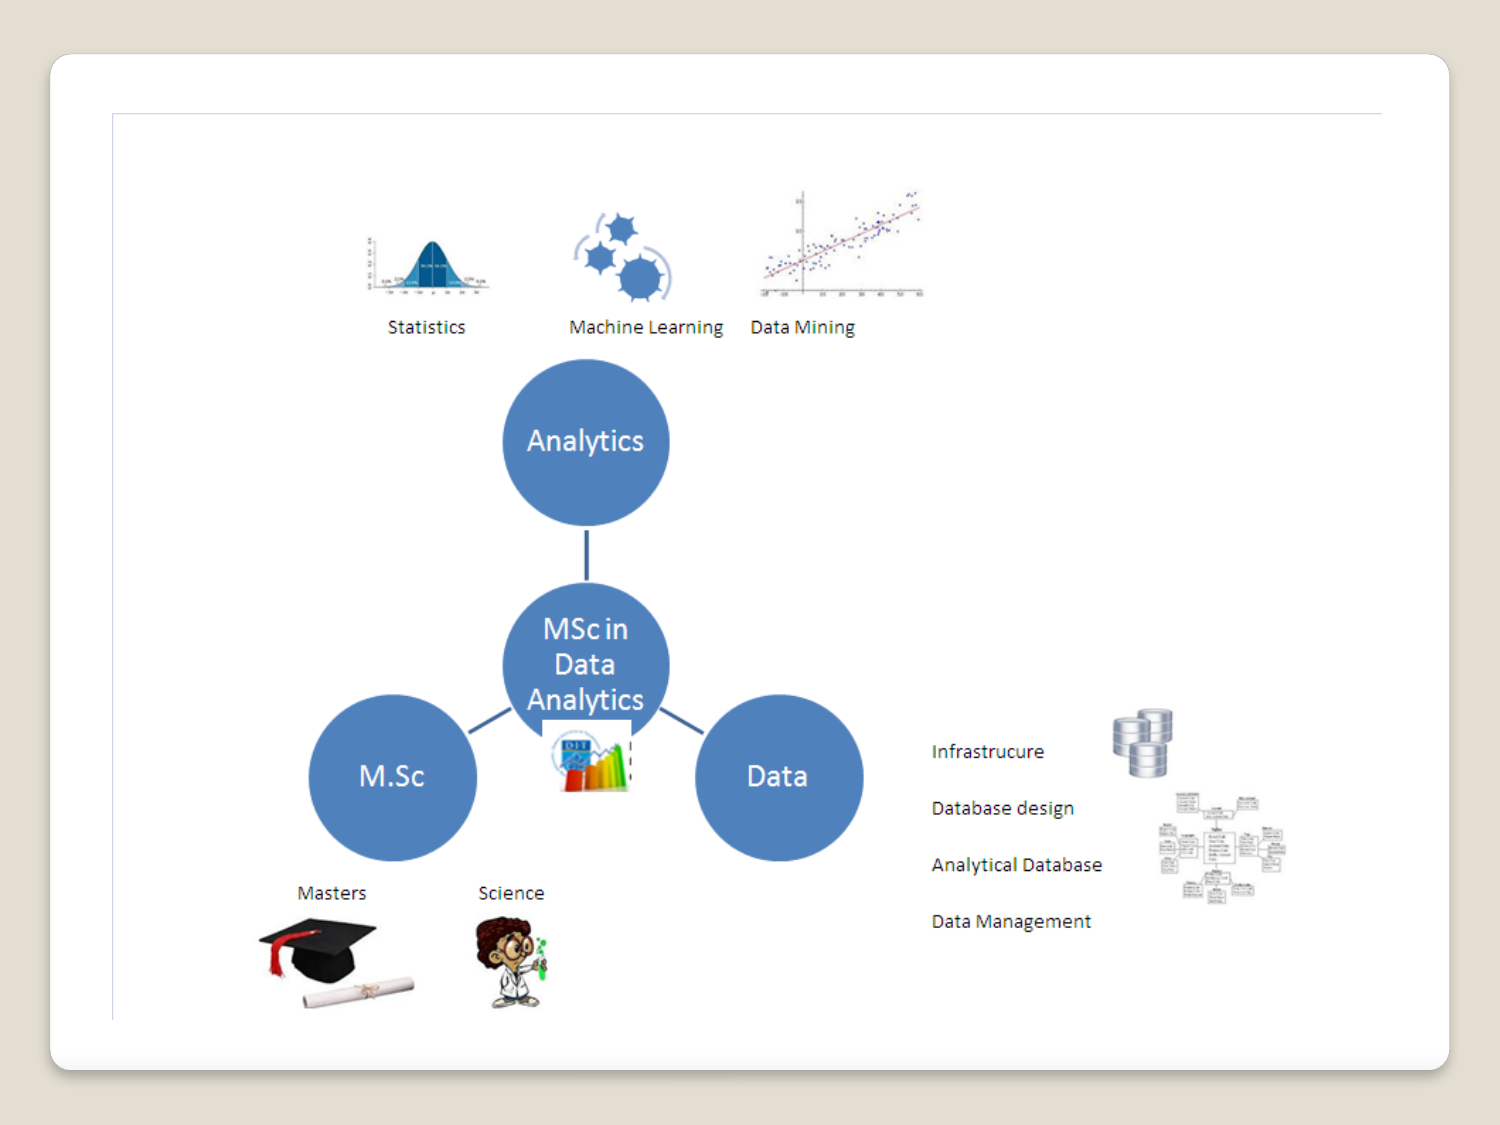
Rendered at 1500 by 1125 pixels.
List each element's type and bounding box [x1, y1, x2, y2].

picture [111, 113, 1383, 1021]
